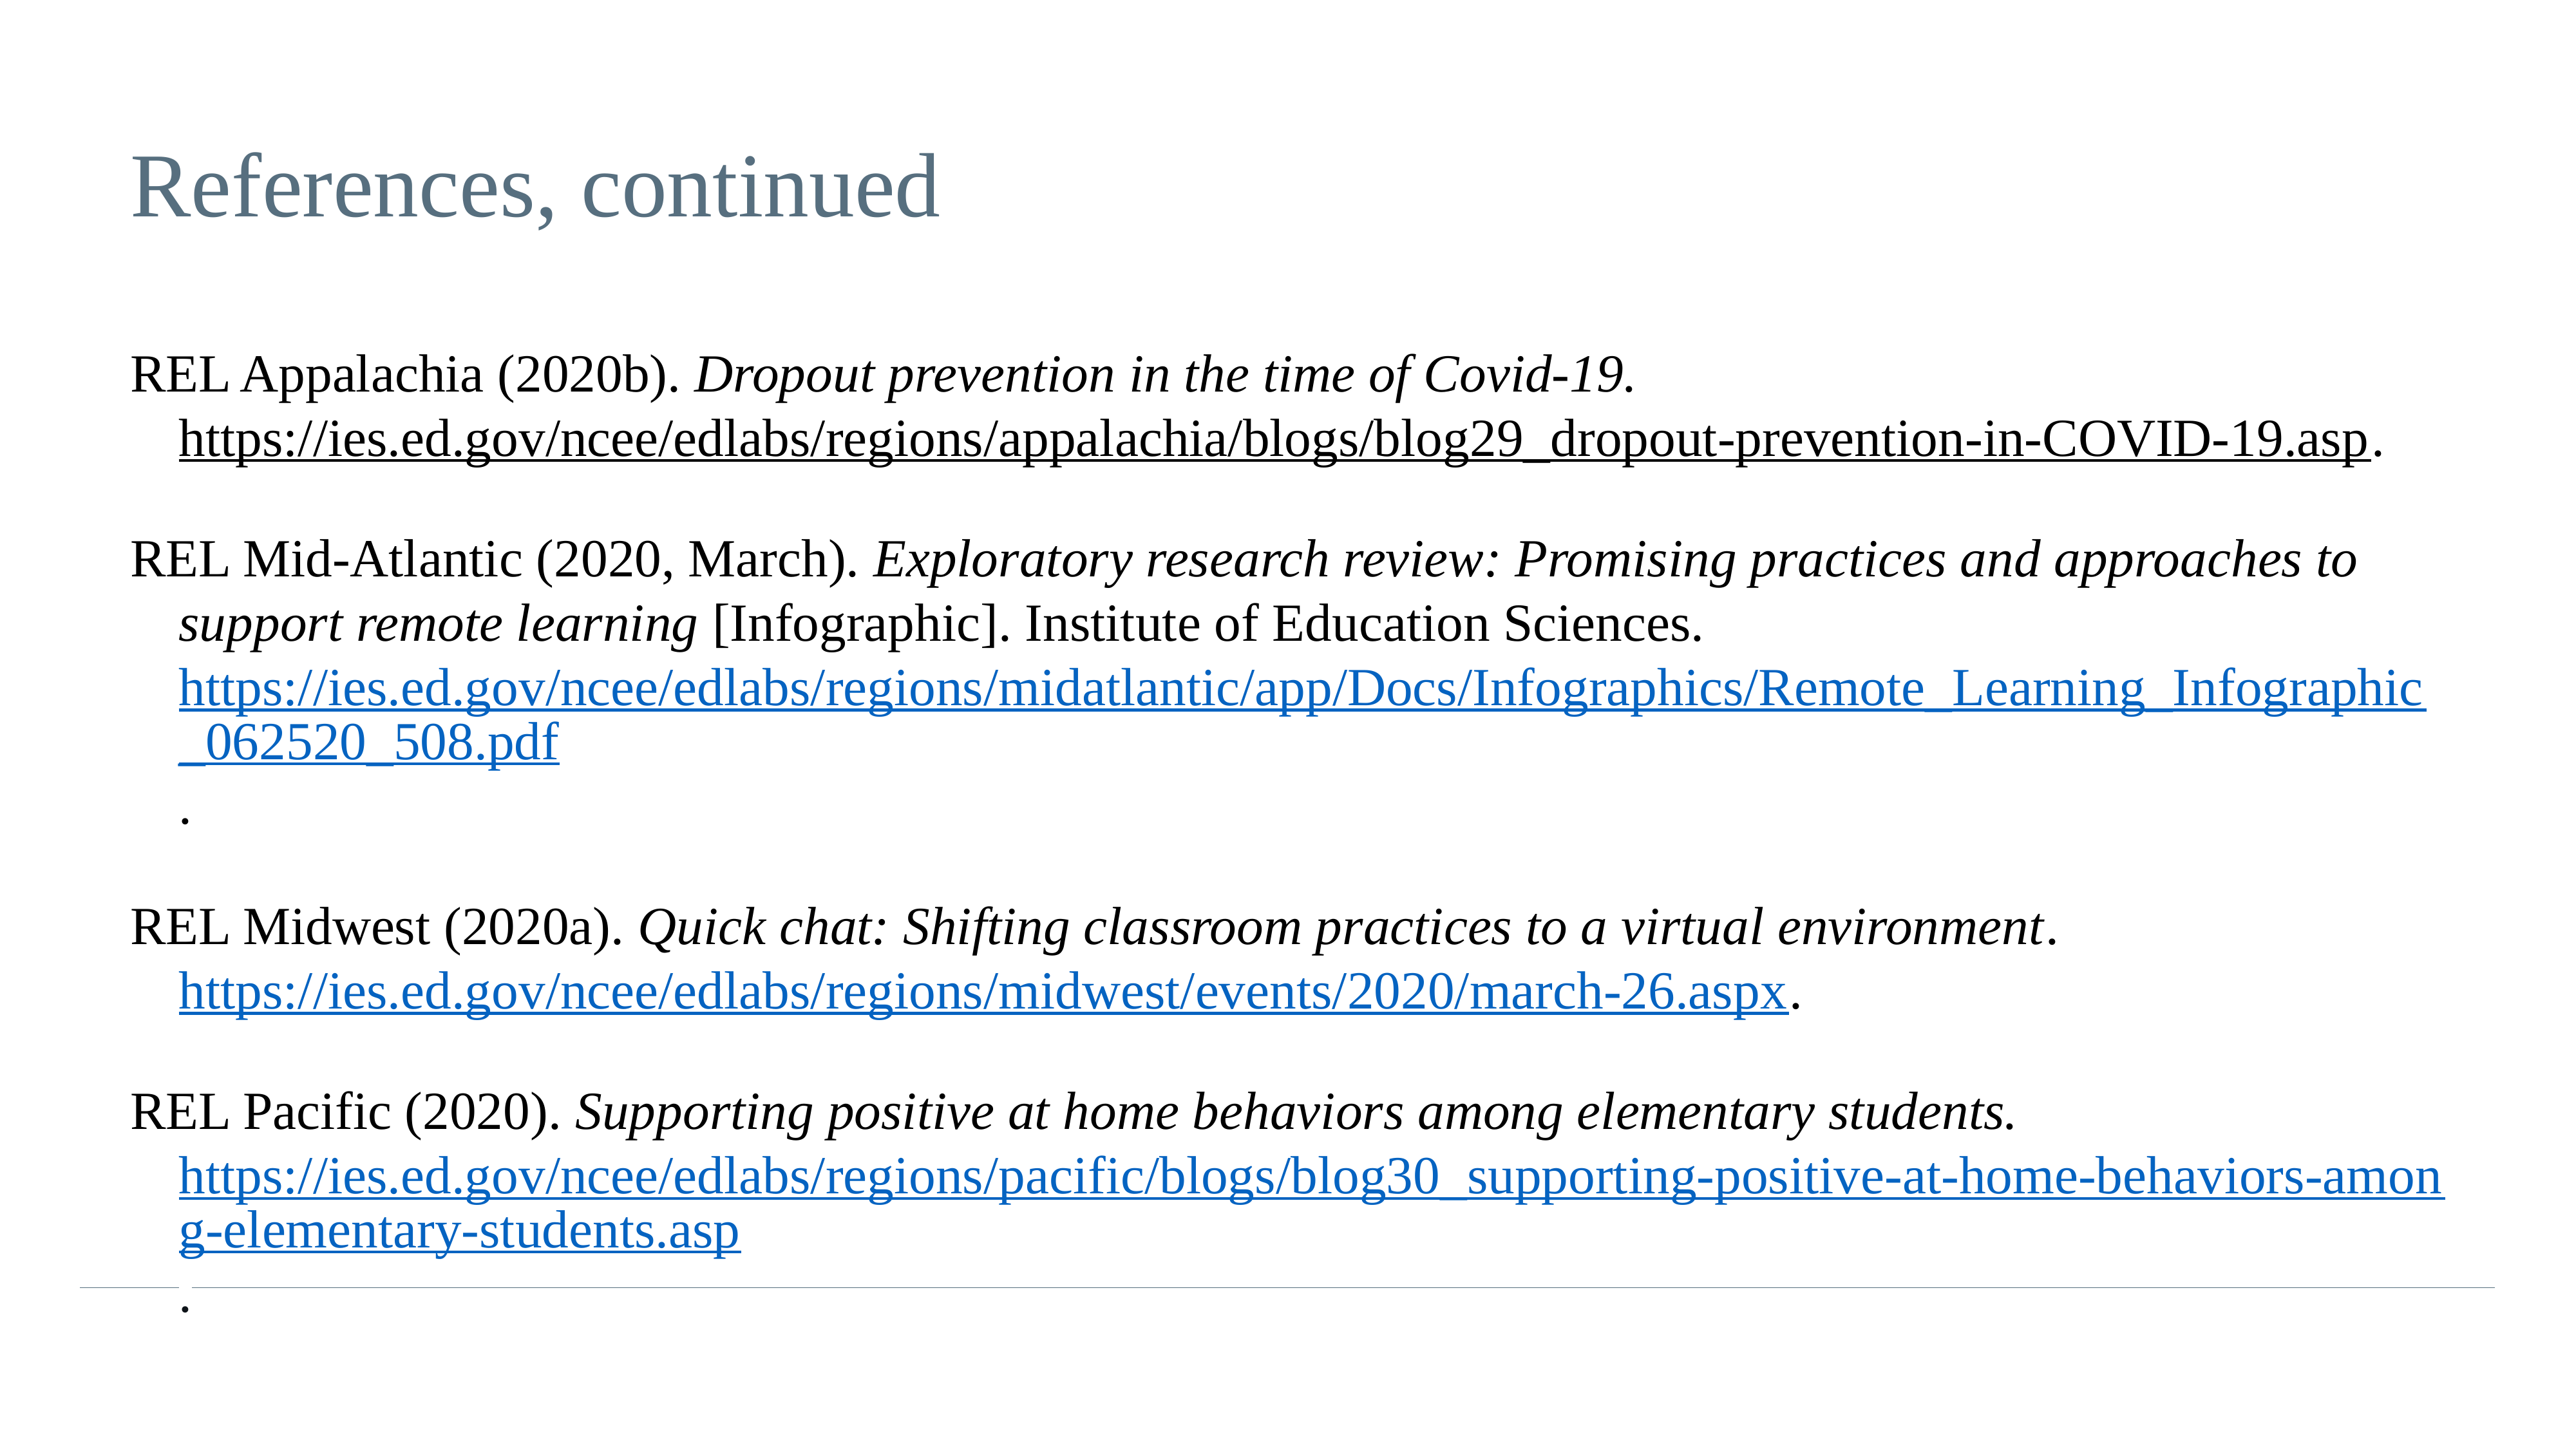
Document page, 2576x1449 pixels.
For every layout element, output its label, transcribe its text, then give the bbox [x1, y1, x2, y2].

list REL Appalachia (2020b). Dropout prevention in the time of Covid-19. https://ies.ed.gov/ncee/edlabs/regions/appalachia/blogs/blog29_dropout-prevention-in-COVID-19.asp. REL Mid-Atlantic (2020, March). Exploratory research review: Promising practices and approaches to support remote learning [Infographic]. Institute of Education Sciences. https://ies.ed.gov/ncee/edlabs/regions/midatlantic/app/Docs/Infographics/Remote_Learning_Infographic_062520_508.pdf. REL Midwest (2020a). Quick chat: Shifting classroom practices to a virtual environment. https://ies.ed.gov/ncee/edlabs/regions/midwest/events/2020/march-26.aspx. REL Pacific (2020). Supporting positive at home behaviors among elementary students. https://ies.ed.gov/ncee/edlabs/regions/pacific/blogs/blog30_supporting-positive-at-home-behaviors-among-elementary-students.asp. [120, 333, 2456, 1244]
title References, continued-1 [120, 120, 2456, 249]
